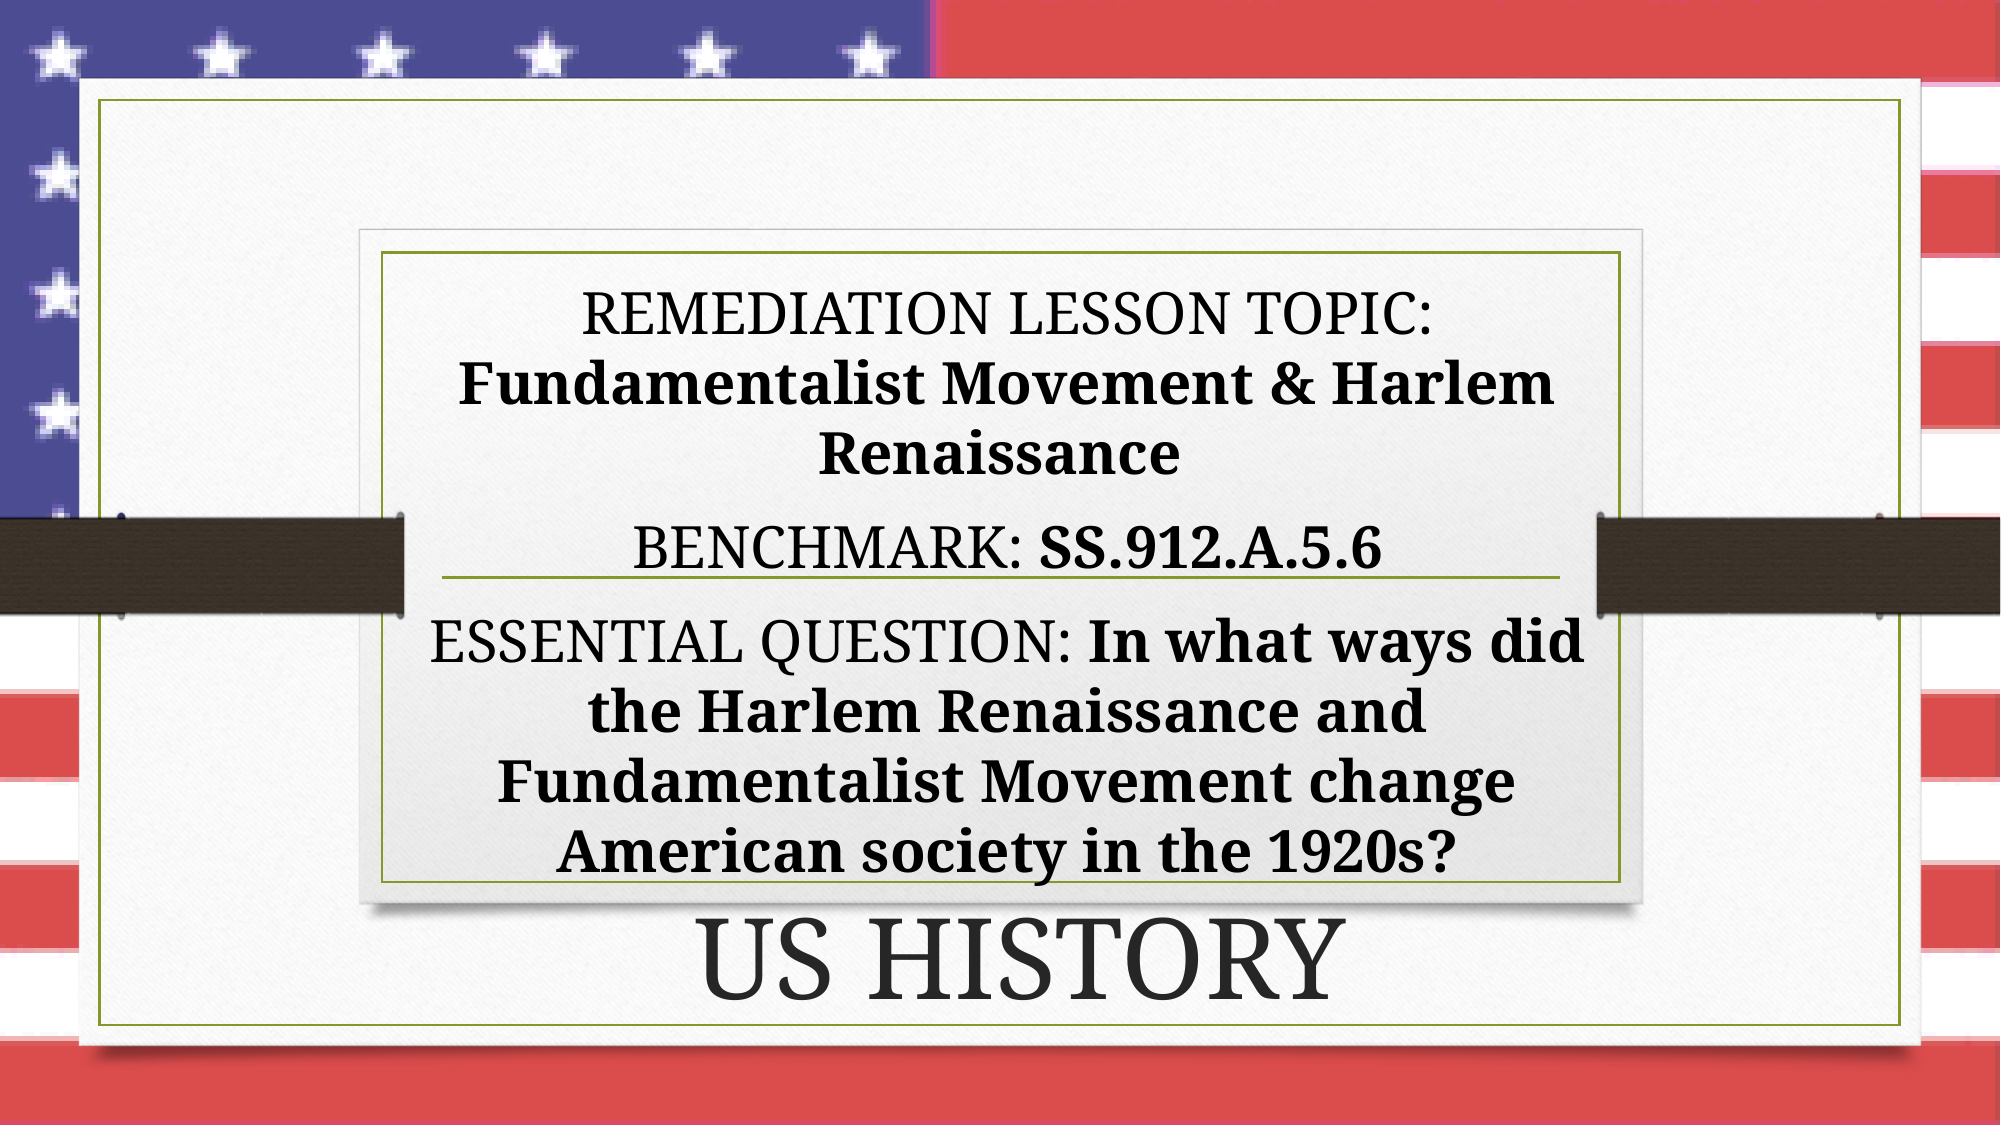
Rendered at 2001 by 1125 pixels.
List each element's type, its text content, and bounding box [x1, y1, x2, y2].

title US HISTORY [461, 886, 1580, 1030]
subtitle REMEDIATION LESSON TOPIC: Fundamentalist Movement & Harlem Renaissance BENCHMARK: SS.912.A.5.6 ESSENTIAL QUESTION: In what ways did the Harlem Renaissance and Fundamentalist Movement change American society in the 1920s? [389, 268, 1626, 886]
picture [0, 0, 2001, 1125]
